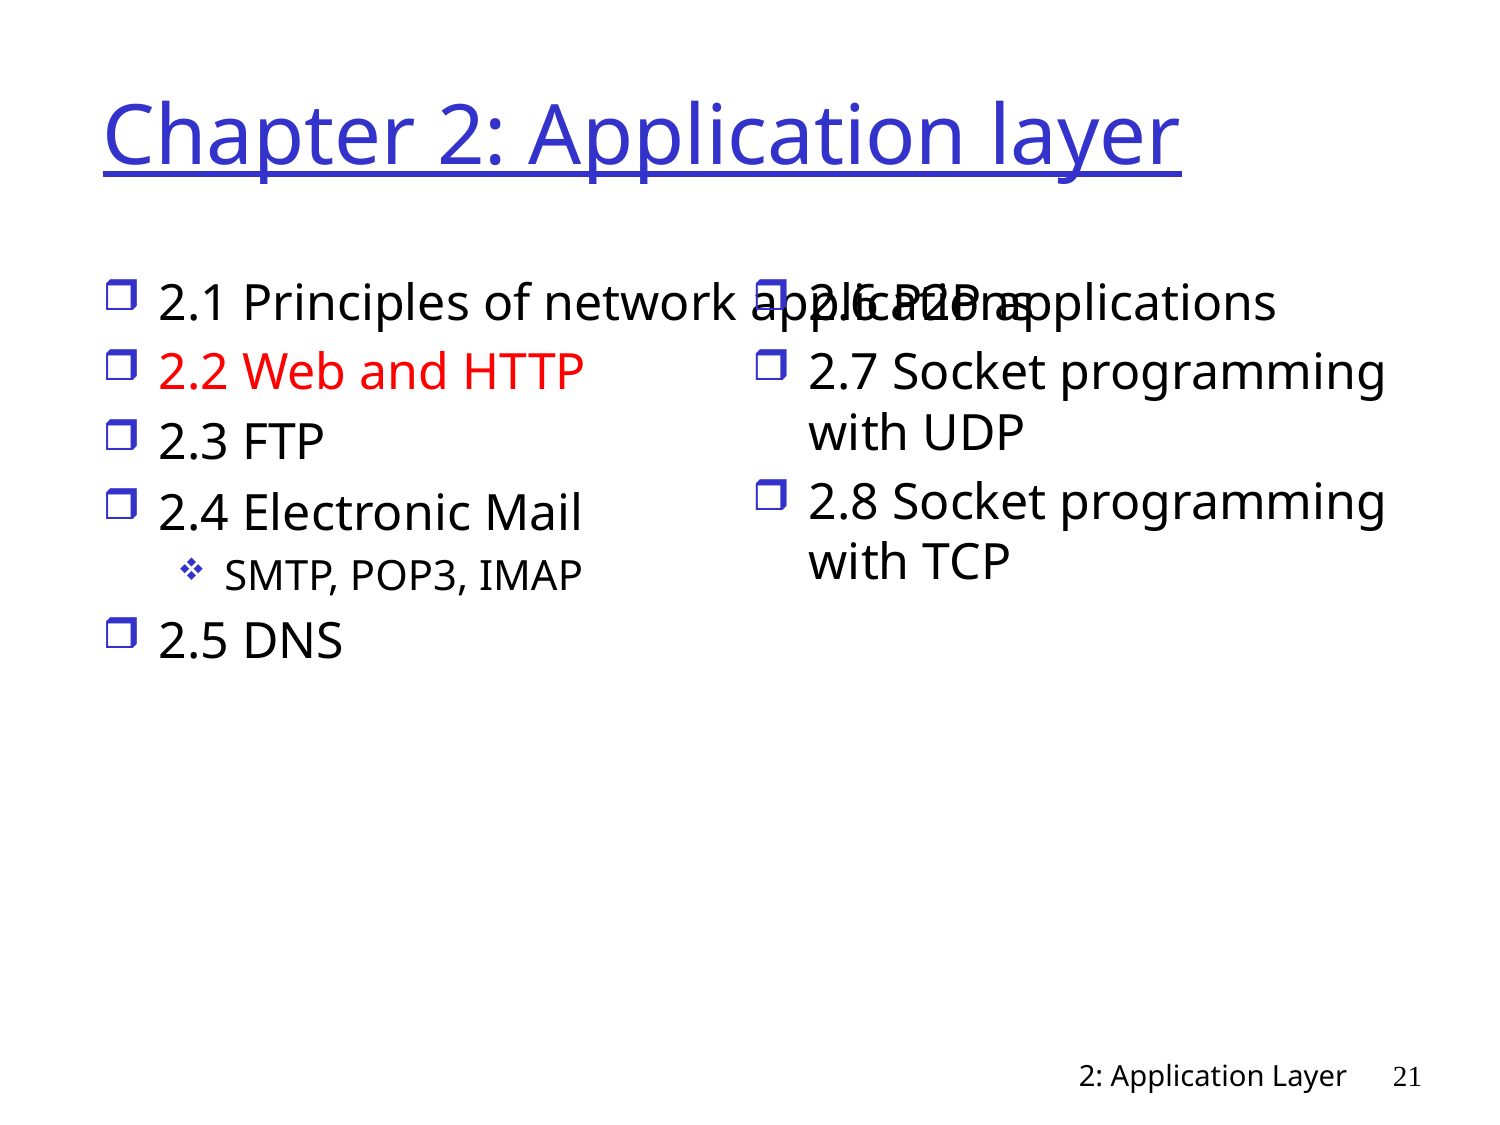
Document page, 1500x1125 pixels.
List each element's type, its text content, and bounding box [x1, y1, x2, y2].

title Chapter 2: Application layer [87, 37, 1363, 226]
list 2.6 P2P applications 2.7 Socket programming with UDP 2.8 Socket programming with TCP [737, 262, 1403, 1026]
slide_number 21 [1362, 1049, 1438, 1125]
footer 2: Application Layer [887, 1049, 1362, 1125]
list 2.1 Principles of network applications 2.2 Web and HTTP 2.3 FTP 2.4 Electronic Mail SMTP, POP3, IMAP 2.5 DNS [87, 262, 737, 1026]
